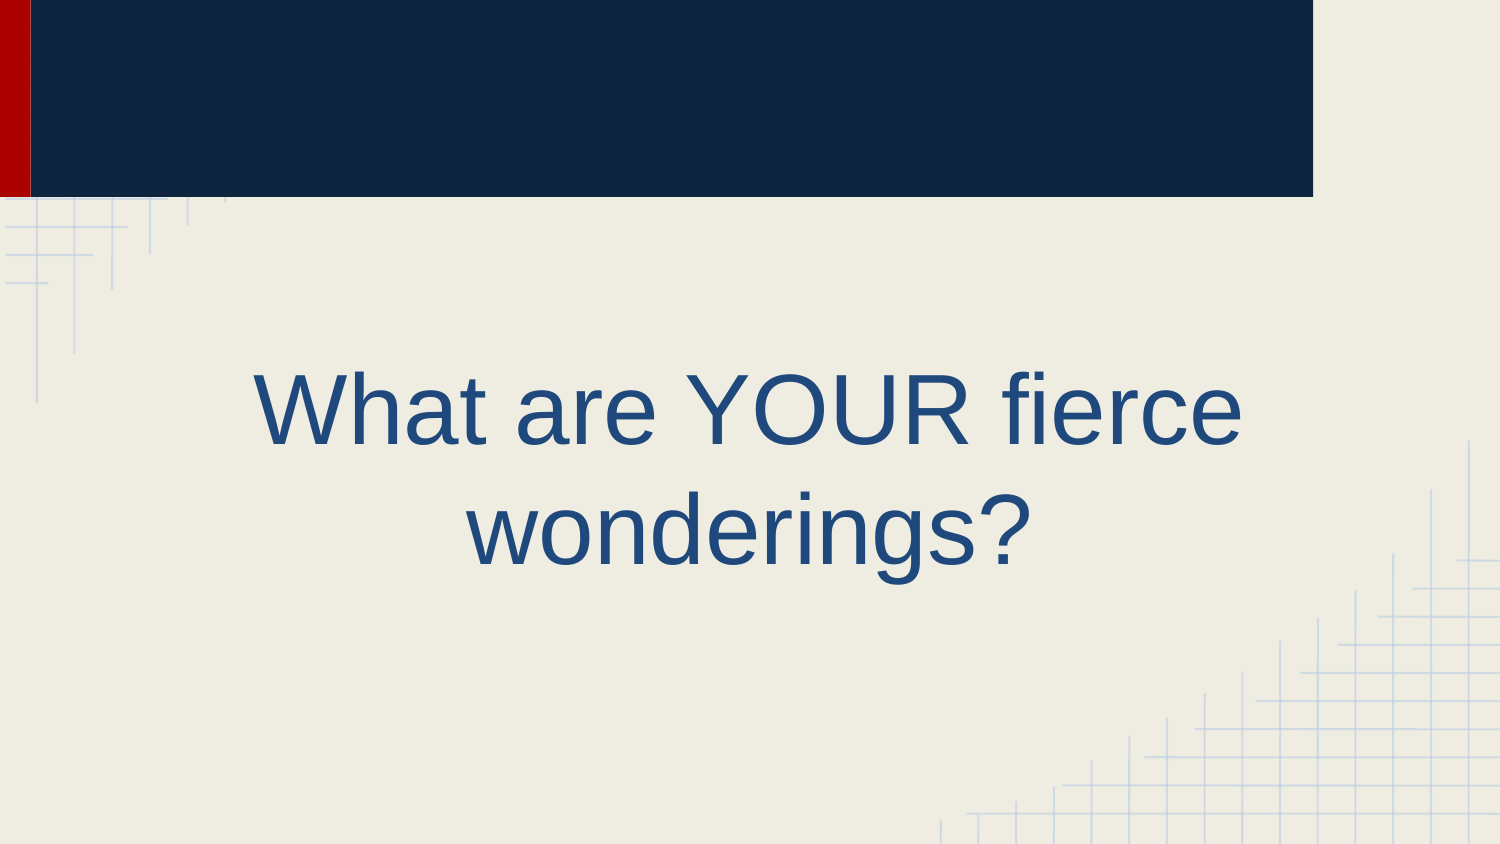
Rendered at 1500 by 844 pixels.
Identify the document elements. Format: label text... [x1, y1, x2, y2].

list What are YOUR fierce wonderings? [75, 209, 1425, 806]
